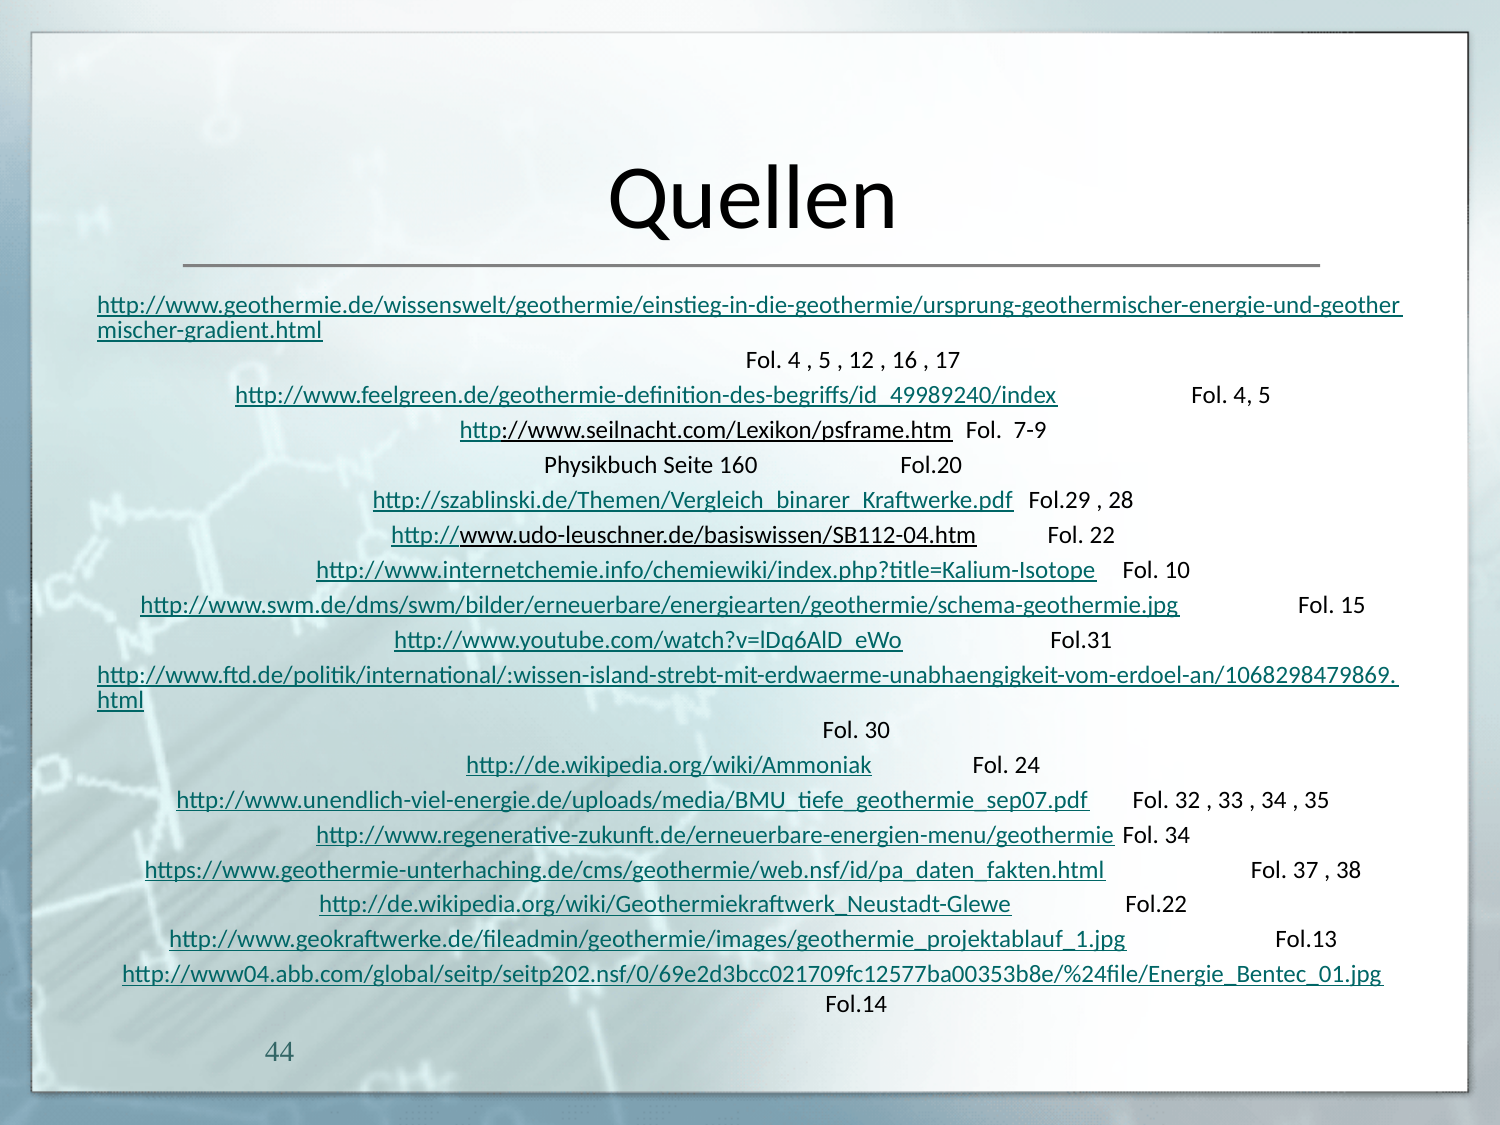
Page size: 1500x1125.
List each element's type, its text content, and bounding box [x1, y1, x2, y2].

list http://www.geothermie.de/wissenswelt/geothermie/einstieg-in-die-geothermie/ursprung-geothermischer-energie-und-geothermischer-gradient.html Fol. 4 , 5 , 12 , 16 , 17 http://www.feelgreen.de/geothermie-definition-des-begriffs/id_49989240/index Fol. 4, 5 http://www.seilnacht.com/Lexikon/psframe.htm Fol. 7-9 Physikbuch Seite 160 Fol.20 http://szablinski.de/Themen/Vergleich_binarer_Kraftwerke.pdf Fol.29 , 28 http://www.udo-leuschner.de/basiswissen/SB112-04.htm Fol. 22 http://www.internetchemie.info/chemiewiki/index.php?title=Kalium-Isotope Fol. 10 http://www.swm.de/dms/swm/bilder/erneuerbare/energiearten/geothermie/schema-geothermie.jpg Fol. 15 http://www.youtube.com/watch?v=lDq6AlD_eWo Fol.31 http://www.ftd.de/politik/international/:wissen-island-strebt-mit-erdwaerme-unabhaengigkeit-vom-erdoel-an/1068298479869.html Fol. 30 http://de.wikipedia.org/wiki/Ammoniak Fol. 24 http://www.unendlich-viel-energie.de/uploads/media/BMU_tiefe_geothermie_sep07.pdf Fol. 32 , 33 , 34 , 35 http://www.regenerative-zukunft.de/erneuerbare-energien-menu/geothermie Fol. 34 https://www.geothermie-unterhaching.de/cms/geothermie/web.nsf/id/pa_daten_fakten.html Fol. 37 , 38 http://de.wikipedia.org/wiki/Geothermiekraftwerk_Neustadt-Glewe Fol.22 http://www.geokraftwerke.de/fileadmin/geothermie/images/geothermie_projektablauf_1.jpg Fol.13 http://www04.abb.com/global/seitp/seitp202.nsf/0/69e2d3bcc021709fc12577ba00353b8e/%24file/Energie_Bentec_01.jpg Fol.14 [81, 280, 1425, 1055]
picture [0, 0, 1500, 1125]
title Quellen [81, 105, 1425, 279]
slide_number 44 [249, 1024, 463, 1101]
